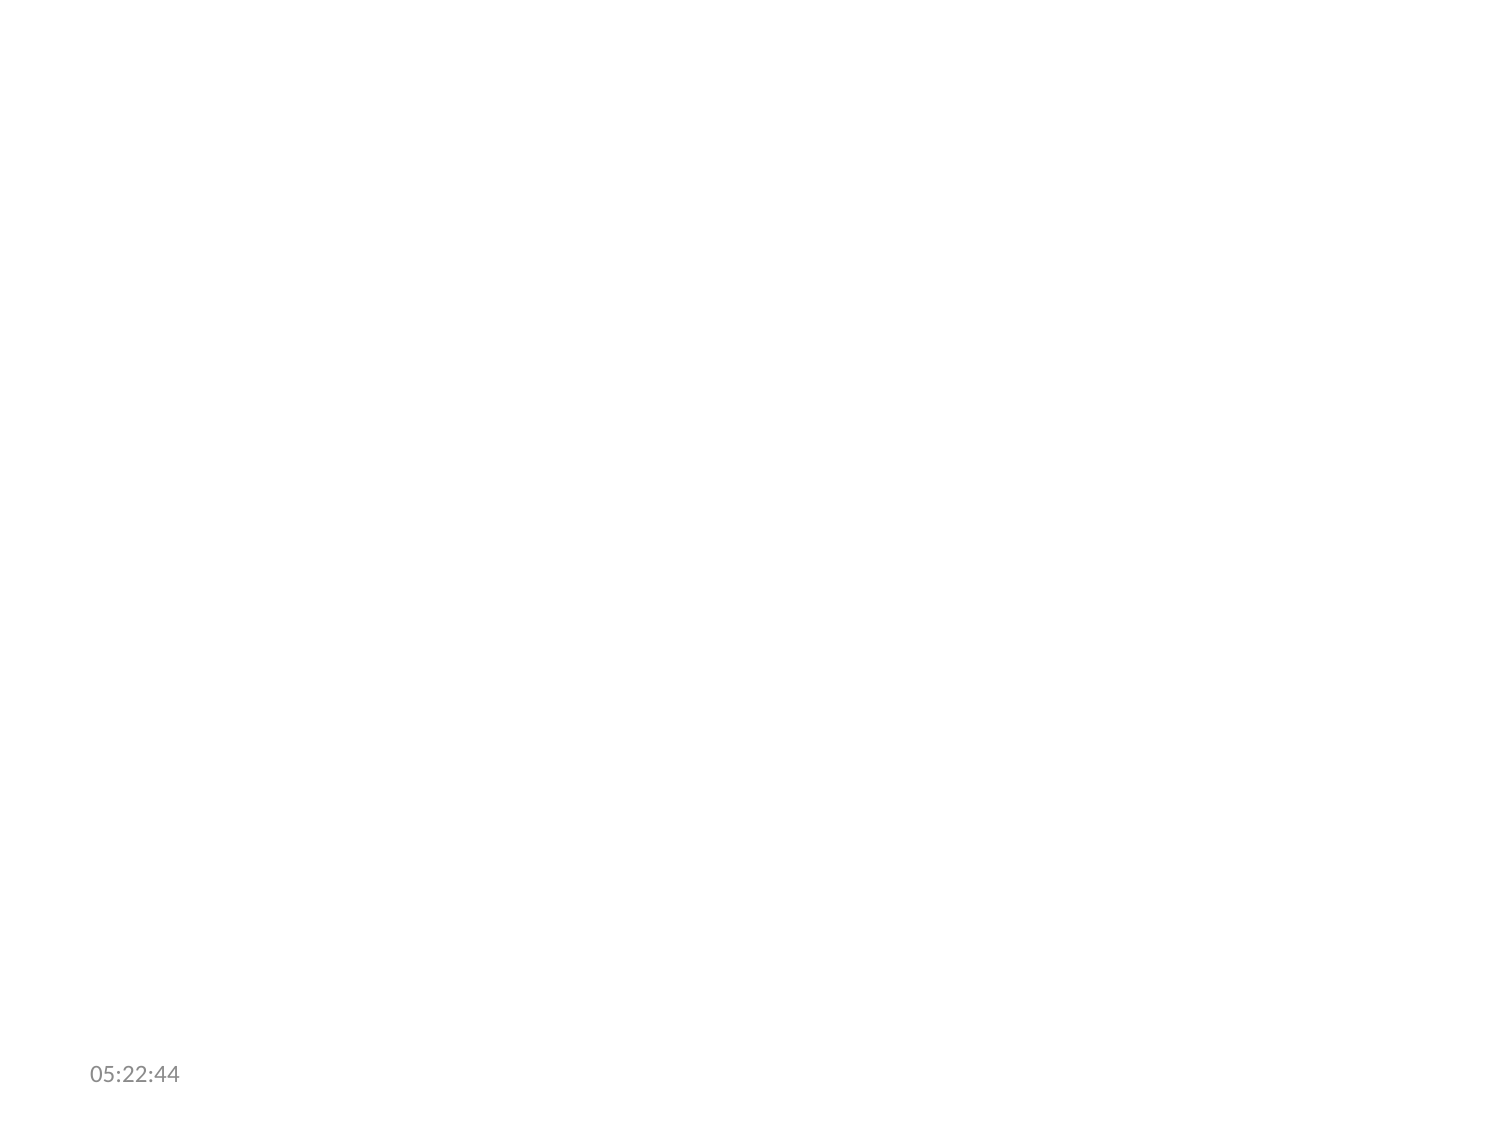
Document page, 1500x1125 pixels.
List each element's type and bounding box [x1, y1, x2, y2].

slide_number [75, 1042, 425, 1103]
